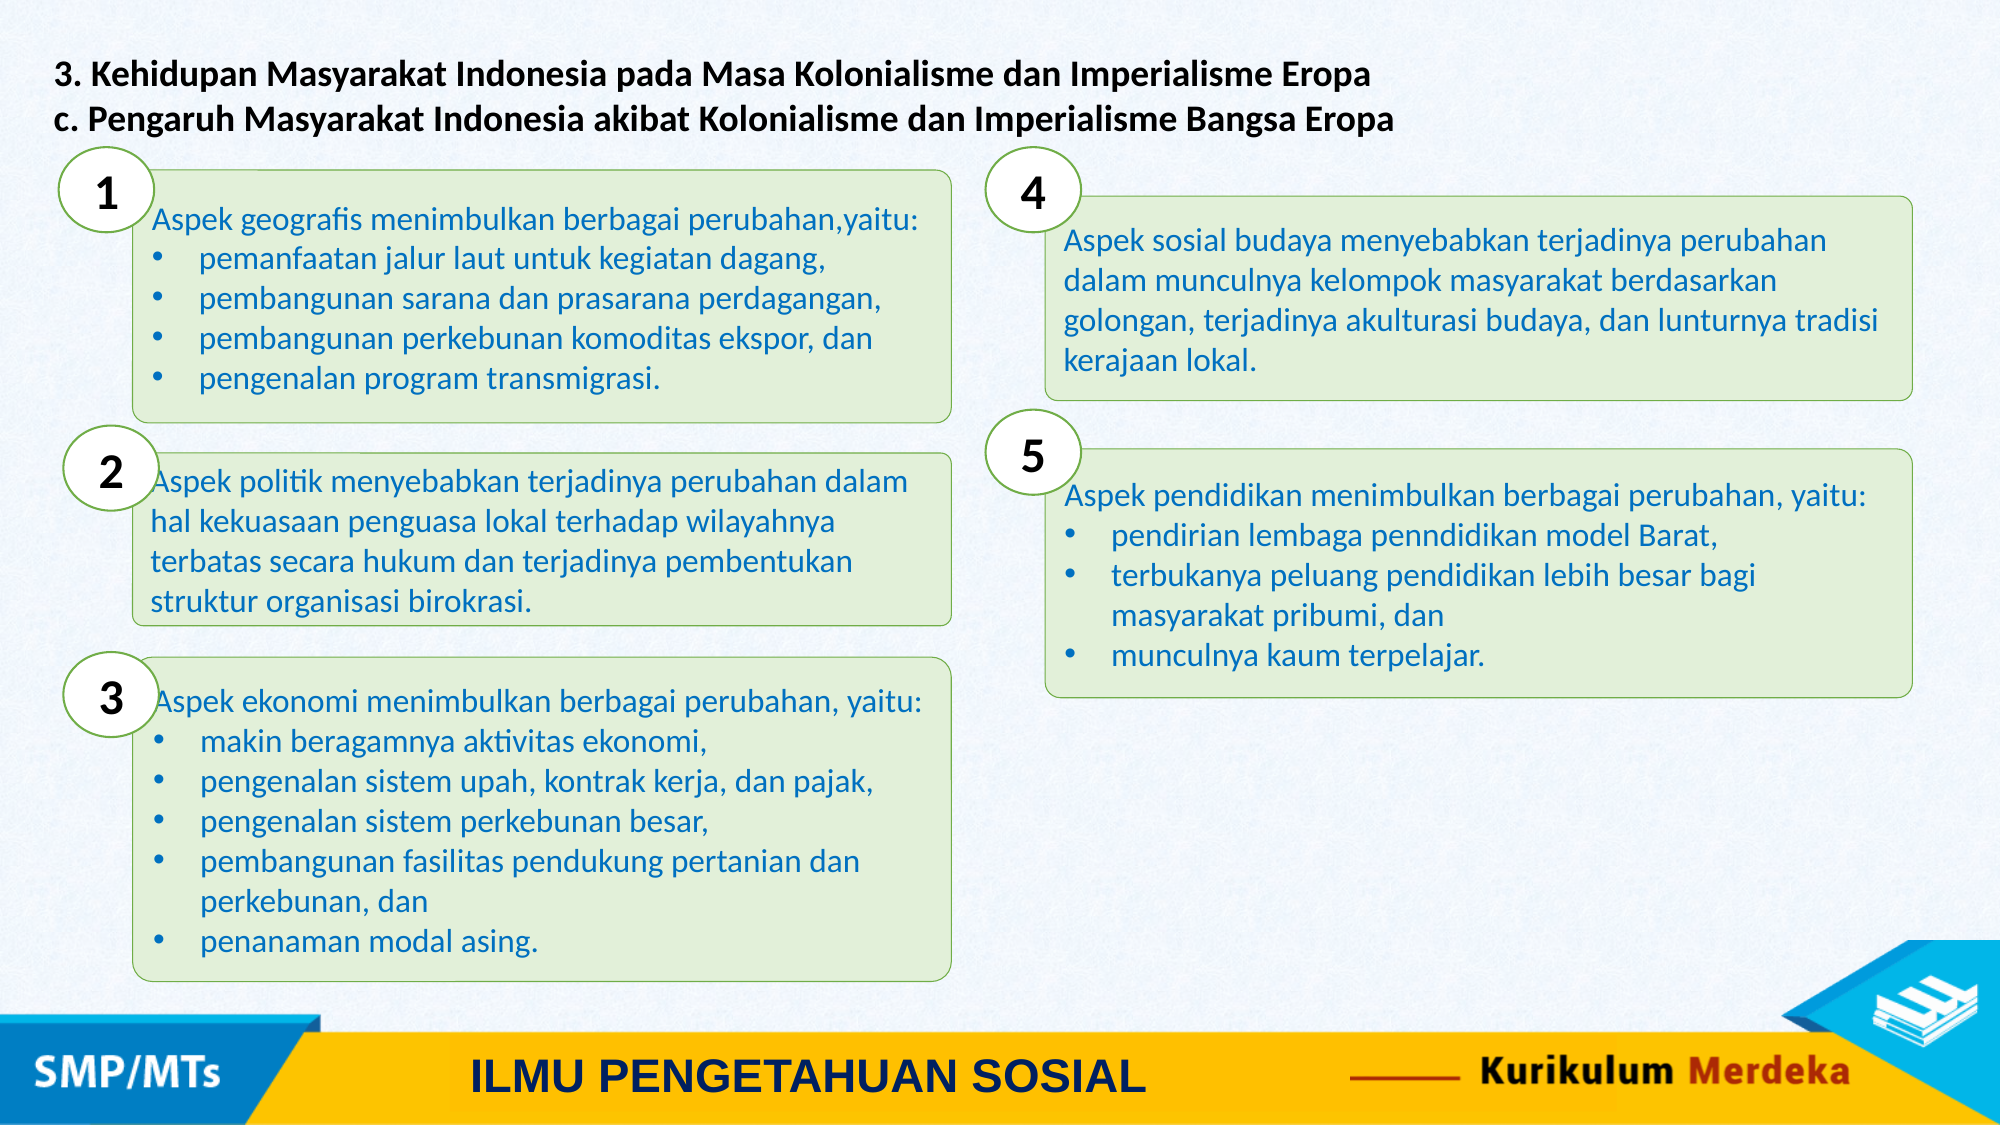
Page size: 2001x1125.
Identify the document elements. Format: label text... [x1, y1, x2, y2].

text_box Aspek sosial budaya menyebabkan terjadinya perubahan dalam munculnya kelompok masyarakat berdasarkan golongan, terjadinya akulturasi budaya, dan lunturnya tradisi kerajaan lokal. [1044, 195, 1913, 402]
text_box 3. Kehidupan Masyarakat Indonesia pada Masa Kolonialisme dan Imperialisme Eropa c. Pengaruh Masyarakat Indonesia akibat Kolonialisme dan Imperialisme Bangsa Eropa [39, 41, 1412, 146]
text_box 3 [62, 650, 160, 739]
text_box 4 [984, 146, 1083, 234]
text_box Aspek ekonomi menimbulkan berbagai perubahan, yaitu: makin beragamnya aktivitas ekonomi, pengenalan sistem upah, kontrak kerja, dan pajak, pengenalan sistem perkebunan besar, pembangunan fasilitas pendukung pertanian dan perkebunan, dan penanaman modal asing. [132, 656, 952, 940]
text_box Aspek pendidikan menimbulkan berbagai perubahan, yaitu: pendirian lembaga penndidikan model Barat, terbukanya peluang pendidikan lebih besar bagi masyarakat pribumi, dan munculnya kaum terpelajar. [1044, 448, 1913, 699]
text_box Aspek geografis menimbulkan berbagai perubahan,yaitu: pemanfaatan jalur laut untuk kegiatan dagang, pembangunan sarana dan prasarana perdagangan, pembangunan perkebunan komoditas ekspor, dan pengenalan program transmigrasi. [131, 169, 952, 424]
text_box 5 [984, 408, 1083, 496]
text_box 2 [62, 424, 160, 512]
text_box 1 [57, 146, 156, 234]
text_box Aspek politik menyebabkan terjadinya perubahan dalam hal kekuasaan penguasa lokal terhadap wilayahnya terbatas secara hukum dan terjadinya pembentukan struktur organisasi birokrasi. [131, 452, 952, 627]
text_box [0, 940, 2000, 1125]
